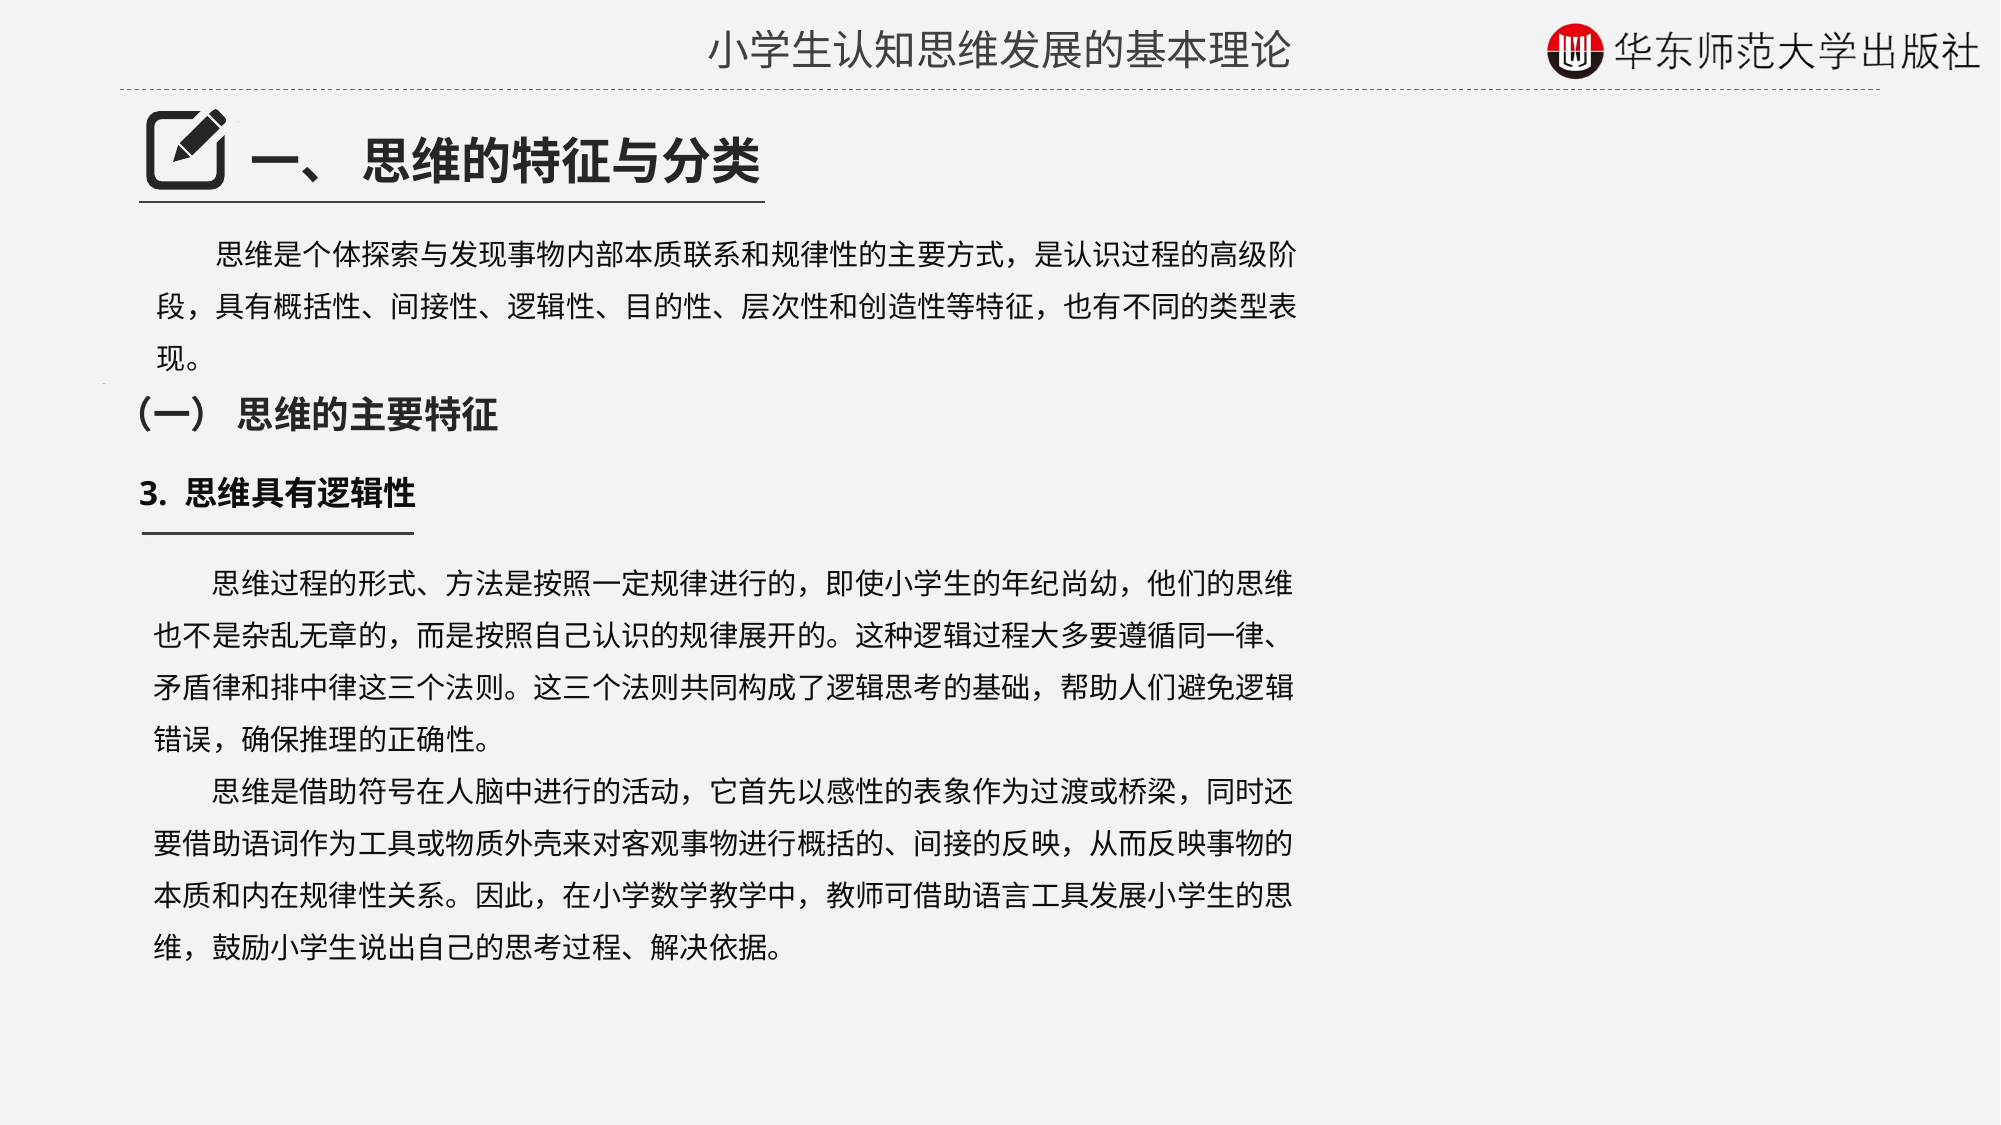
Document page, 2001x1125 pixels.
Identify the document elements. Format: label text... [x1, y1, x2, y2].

text_box 思维过程的形式、方法是按照一定规律进行的，即使小学生的年纪尚幼，他们的思维也不是杂乱无章的，而是按照自己认识的规律展开的。这种逻辑过程大多要遵循同一律、矛盾律和排中律这三个法则。这三个法则共同构成了逻辑思考的基础，帮助人们避免逻辑错误，确保推理的正确性。 思维是借助符号在人脑中进行的活动，它首先以感性的表象作为过渡或桥梁，同时还要借助语词作为工具或物质外壳来对客观事物进行概括的、间接的反映，从而反映事物的本质和内在规律性关系。因此，在小学数学教学中，教师可借助语言工具发展小学生的思维，鼓励小学生说出自己的思考过程、解决依据。 [138, 540, 1320, 972]
text_box 3. 思维具有逻辑性 [124, 465, 807, 520]
text_box 一、 思维的特征与分类 [235, 121, 940, 197]
text_box [208, 109, 227, 127]
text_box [1536, 13, 1989, 83]
text_box （一） 思维的主要特征 [101, 383, 692, 444]
text_box 思维是个体探索与发现事物内部本质联系和规律性的主要方式，是认识过程的高级阶段，具有概括性、间接性、逻辑性、目的性、层次性和创造性等特征，也有不同的类型表现。 [142, 212, 1320, 383]
text_box [146, 111, 225, 190]
text_box 小学生认知思维发展的基本理论 [680, 23, 1320, 74]
